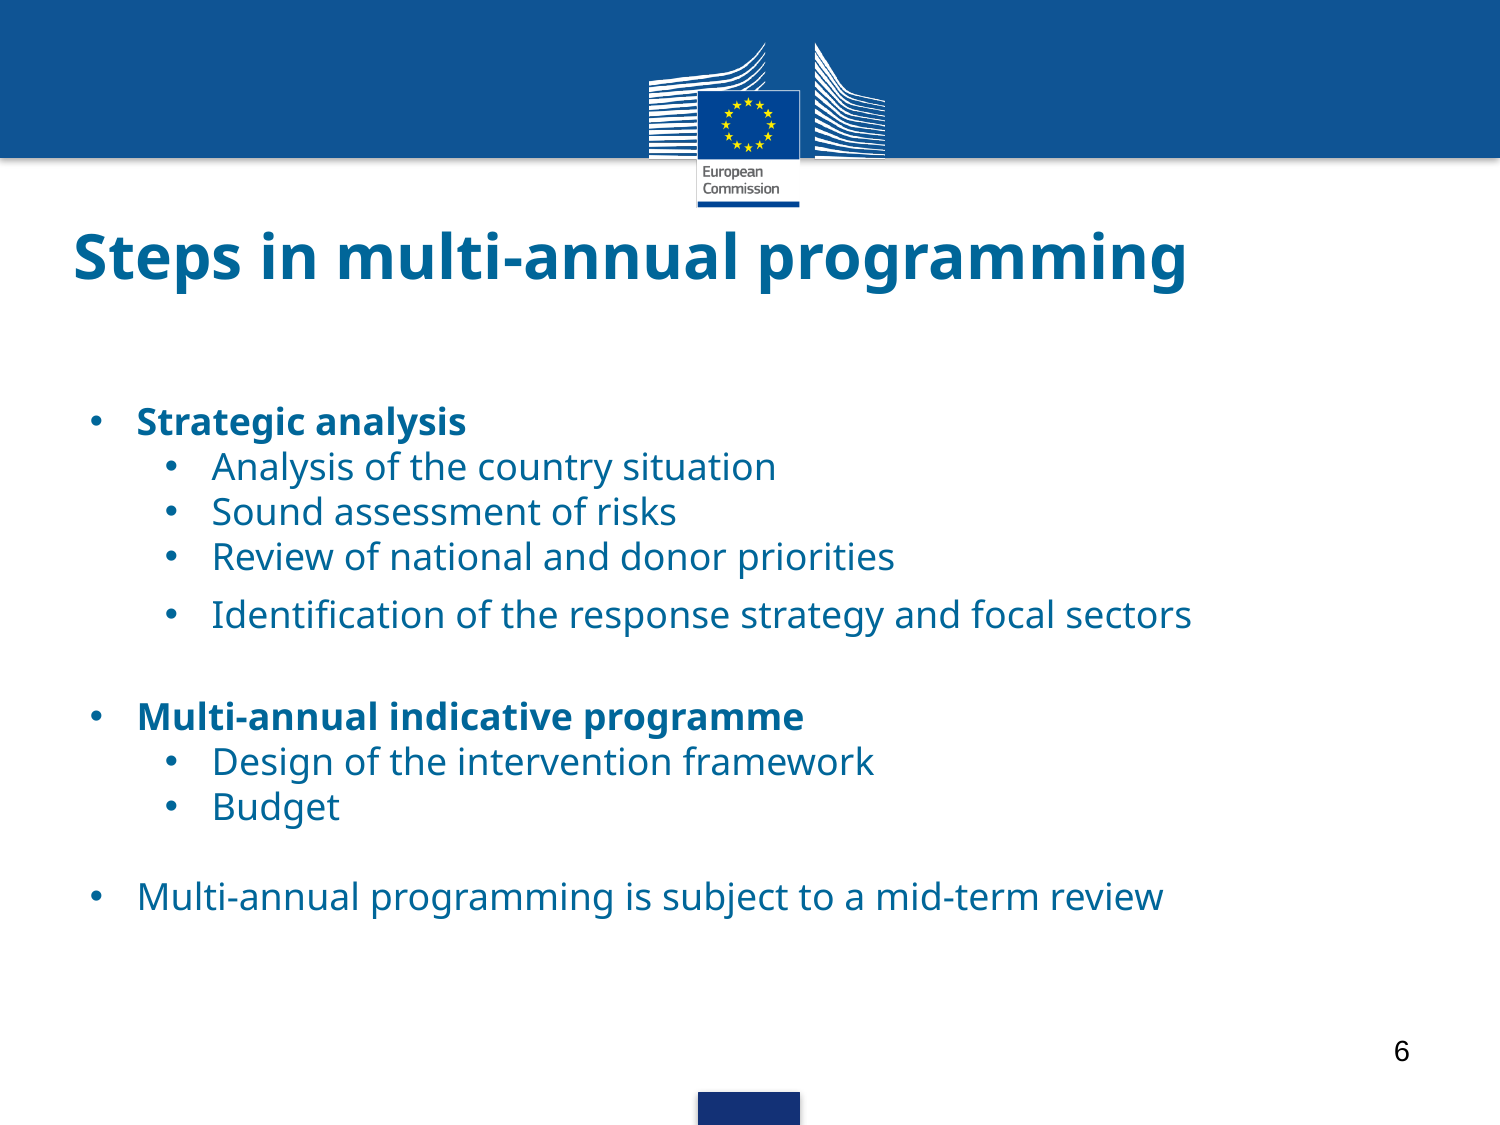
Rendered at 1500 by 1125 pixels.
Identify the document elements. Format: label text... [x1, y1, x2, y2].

text_box Strategic analysis Analysis of the country situation Sound assessment of risks Review of national and donor priorities Identification of the response strategy and focal sectors Multi-annual indicative programme Design of the intervention framework Budget Multi-annual programming is subject to a mid-term review [74, 390, 1363, 926]
title Steps in multi-annual programming [0, 152, 1442, 357]
picture [649, 42, 885, 152]
slide_number 6 [1074, 1024, 1426, 1103]
